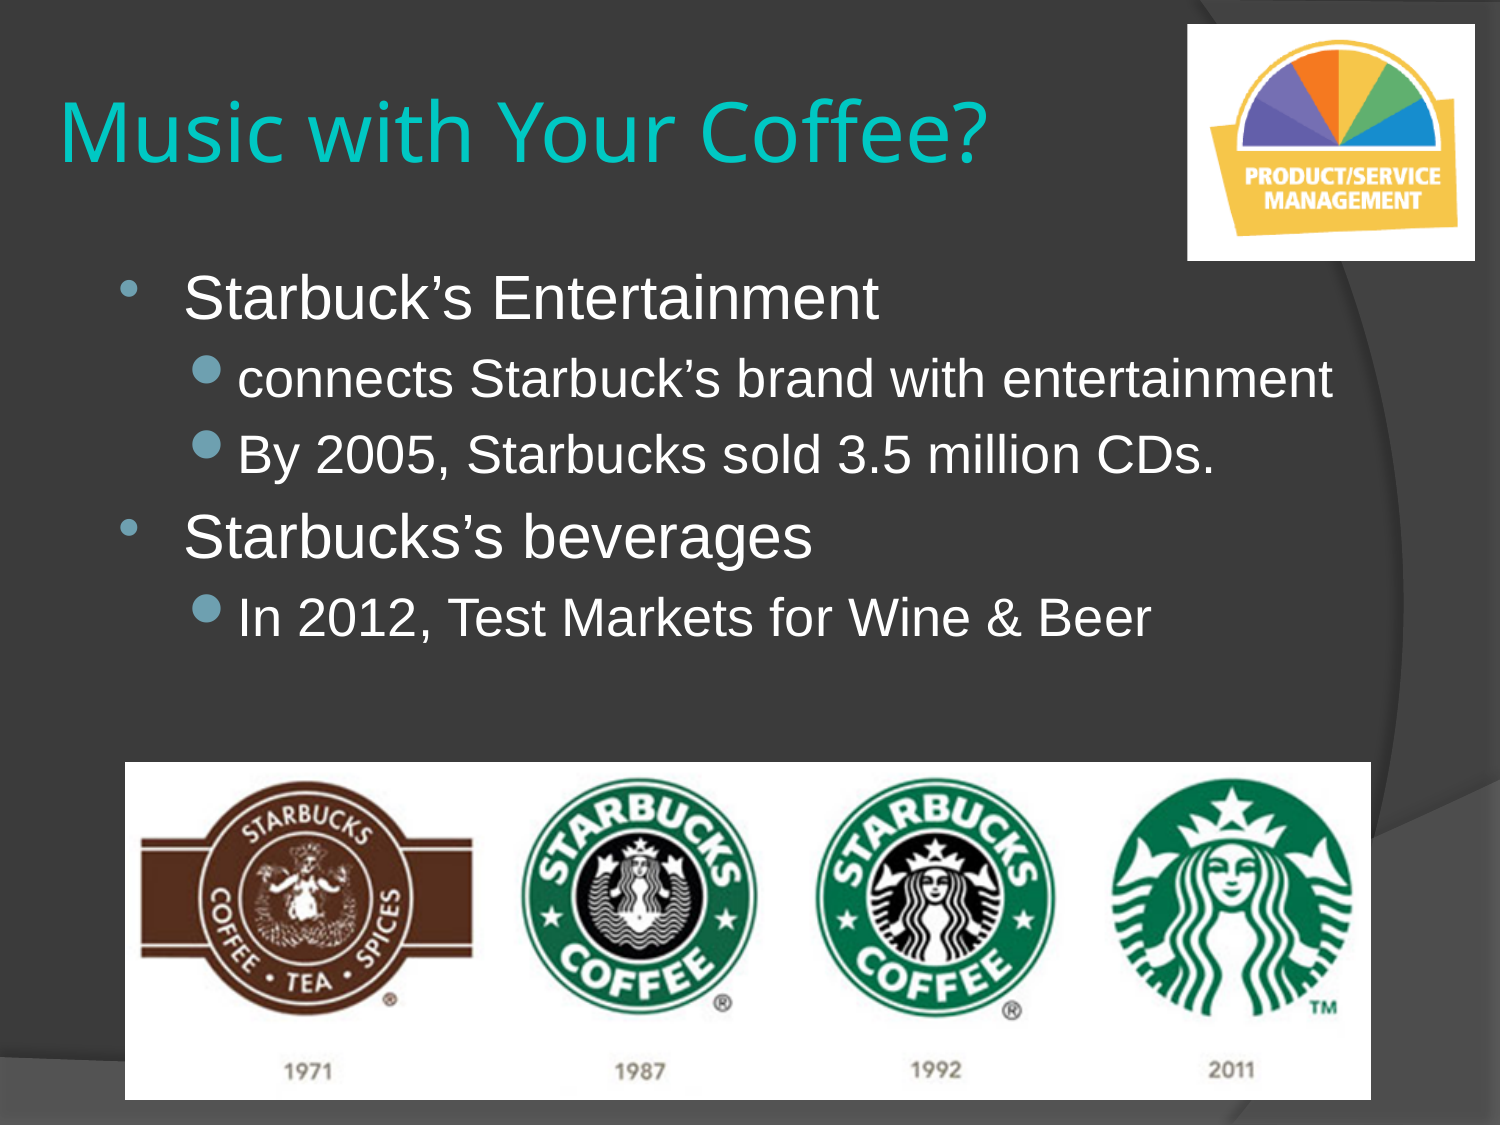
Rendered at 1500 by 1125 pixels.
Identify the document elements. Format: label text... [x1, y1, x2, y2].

list Starbuck’s Entertainment connects Starbuck’s brand with entertainment By 2005, Starbucks sold 3.5 million CDs. Starbucks’s beverages In 2012, Test Markets for Wine & Beer [99, 249, 1438, 713]
title Music with Your Coffee? [50, 45, 1175, 213]
picture [124, 762, 1371, 1101]
picture [1187, 24, 1476, 261]
